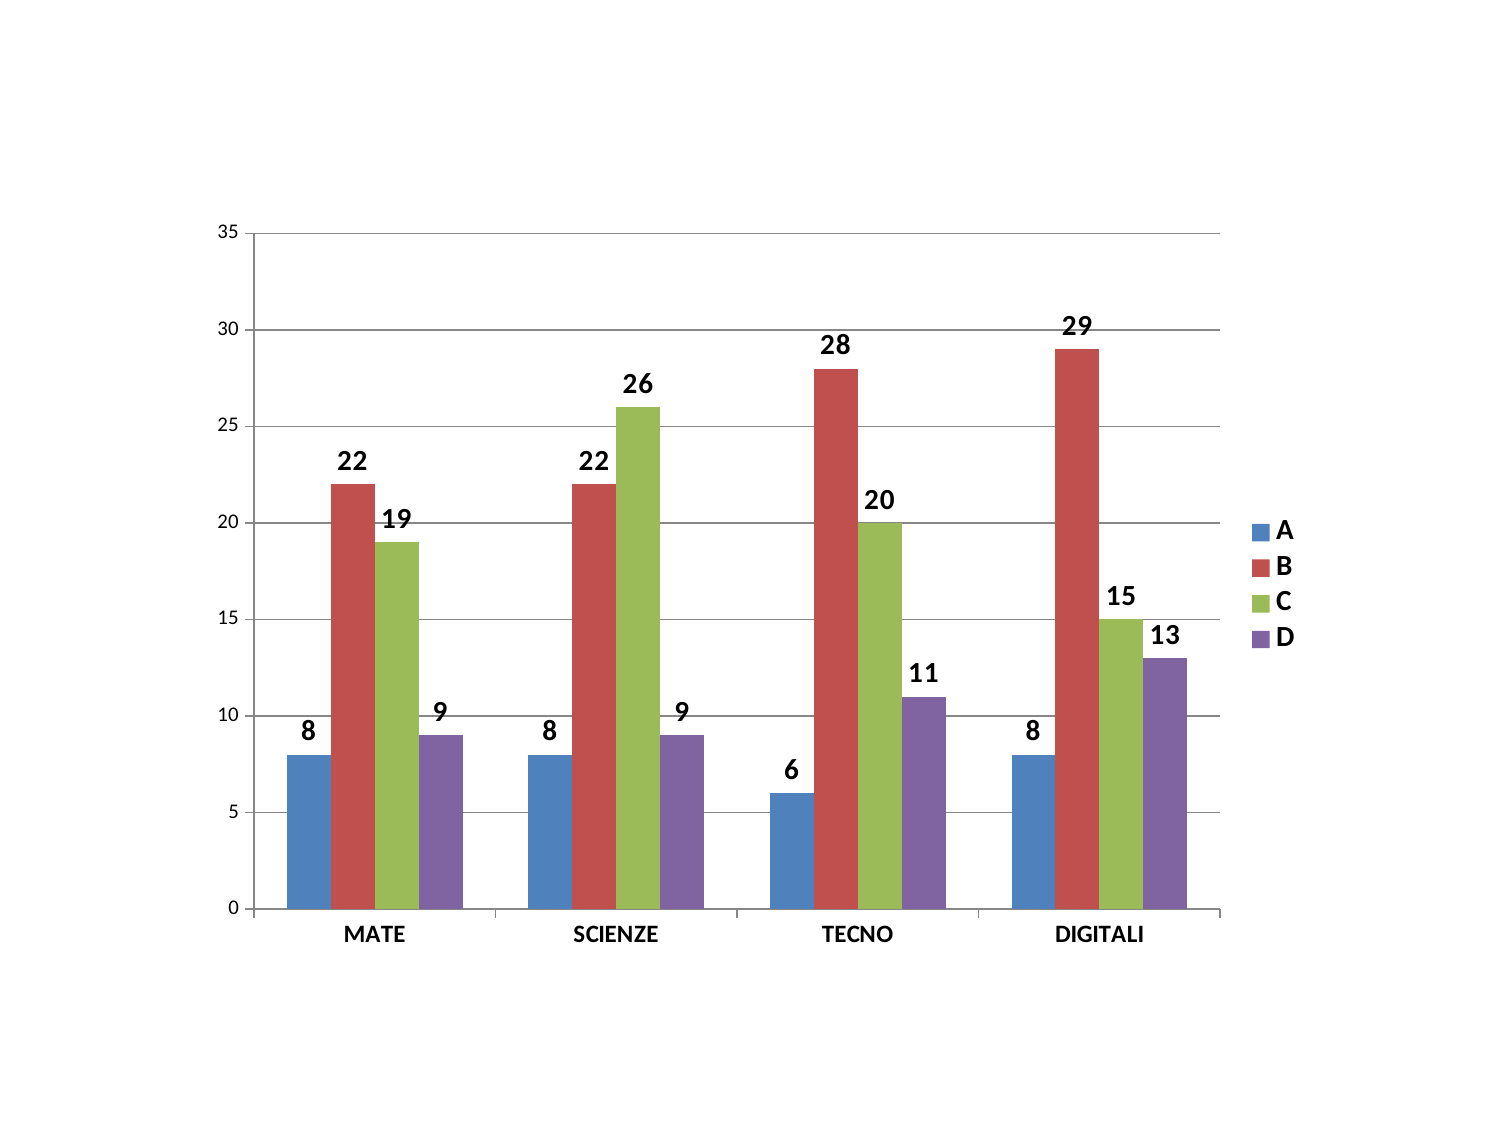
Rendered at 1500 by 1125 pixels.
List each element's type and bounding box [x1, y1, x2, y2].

chart [194, 207, 1318, 965]
